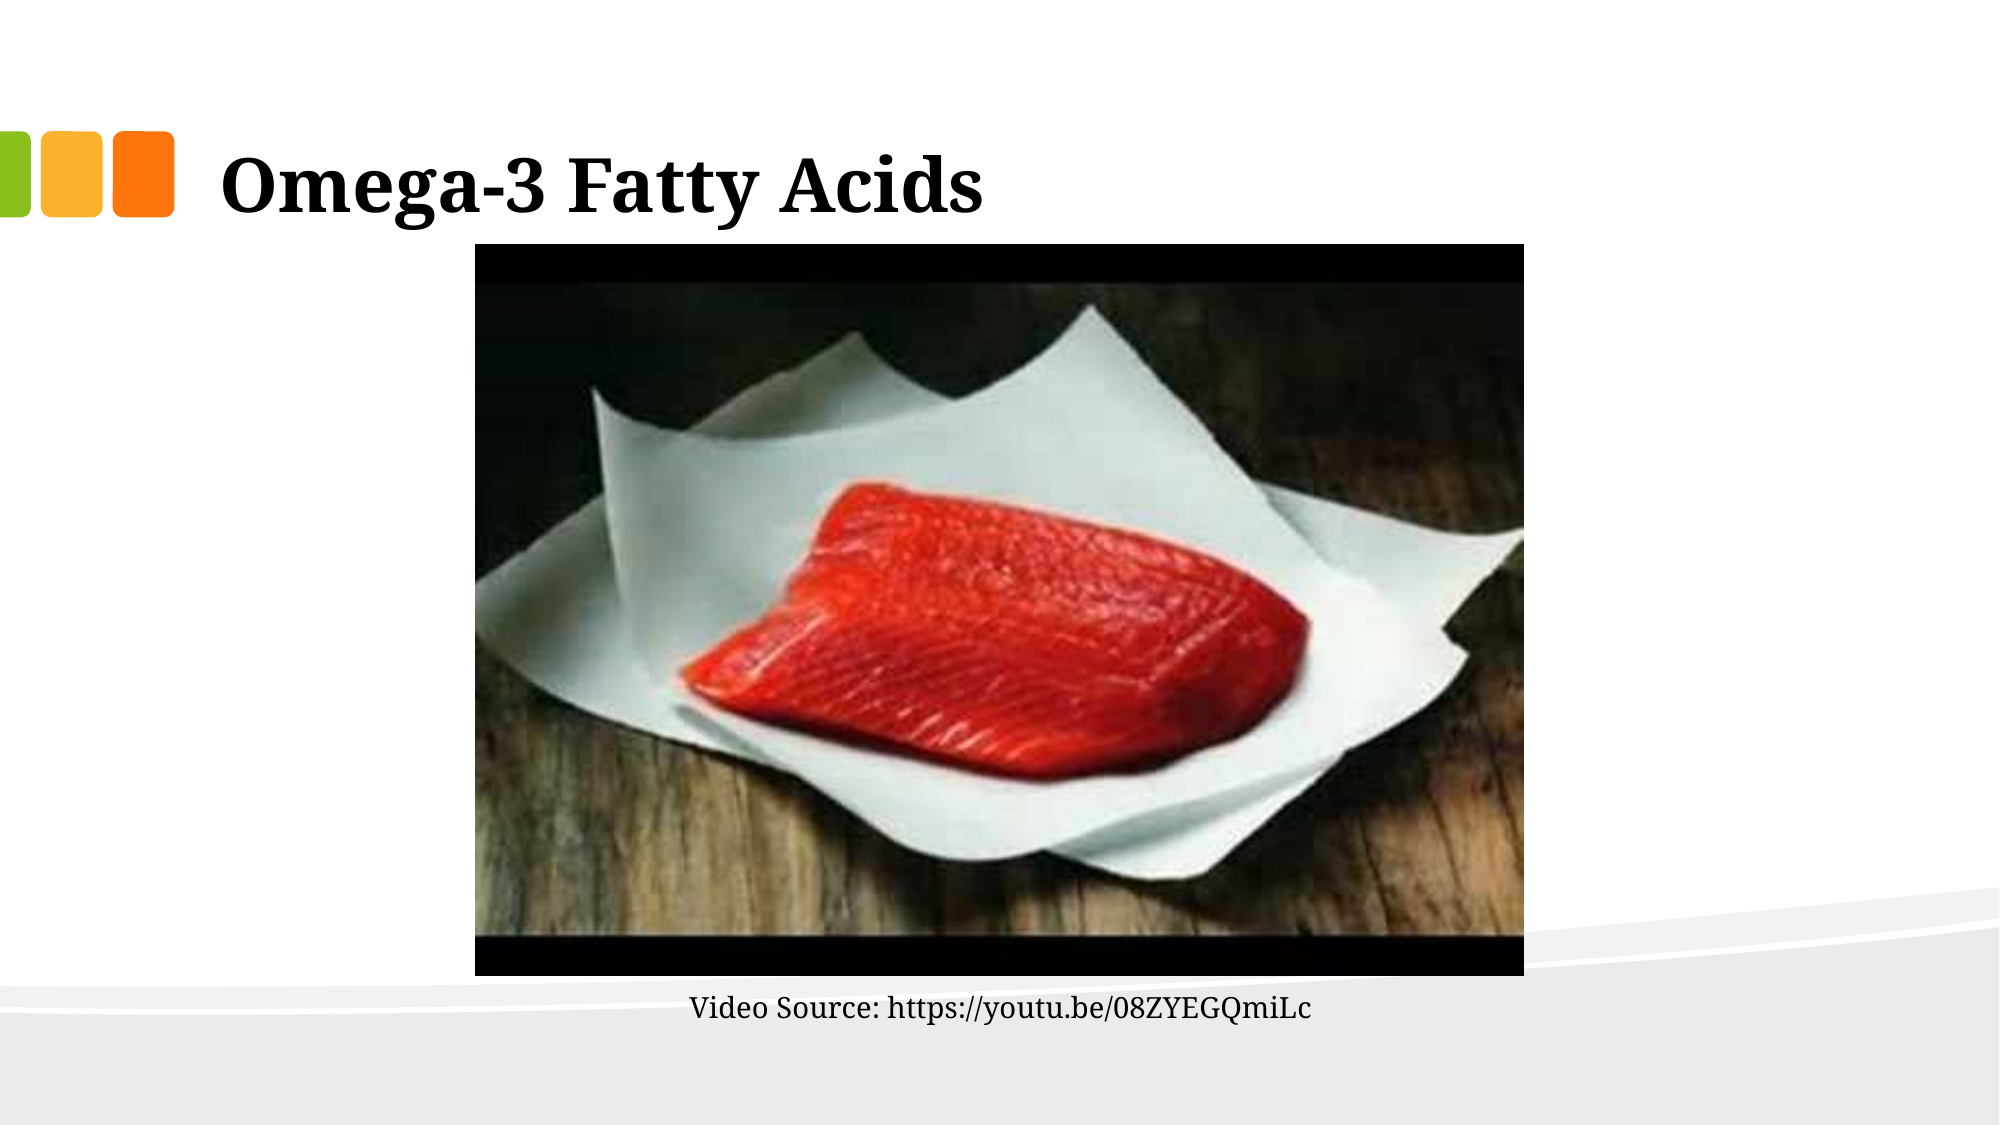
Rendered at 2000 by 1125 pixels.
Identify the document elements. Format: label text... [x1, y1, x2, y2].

text_box Video Source: https://youtu.be/08ZYEGQmiLc [674, 981, 1338, 1032]
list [474, 243, 1525, 977]
title Omega-3 Fatty Acids [199, 24, 1800, 238]
